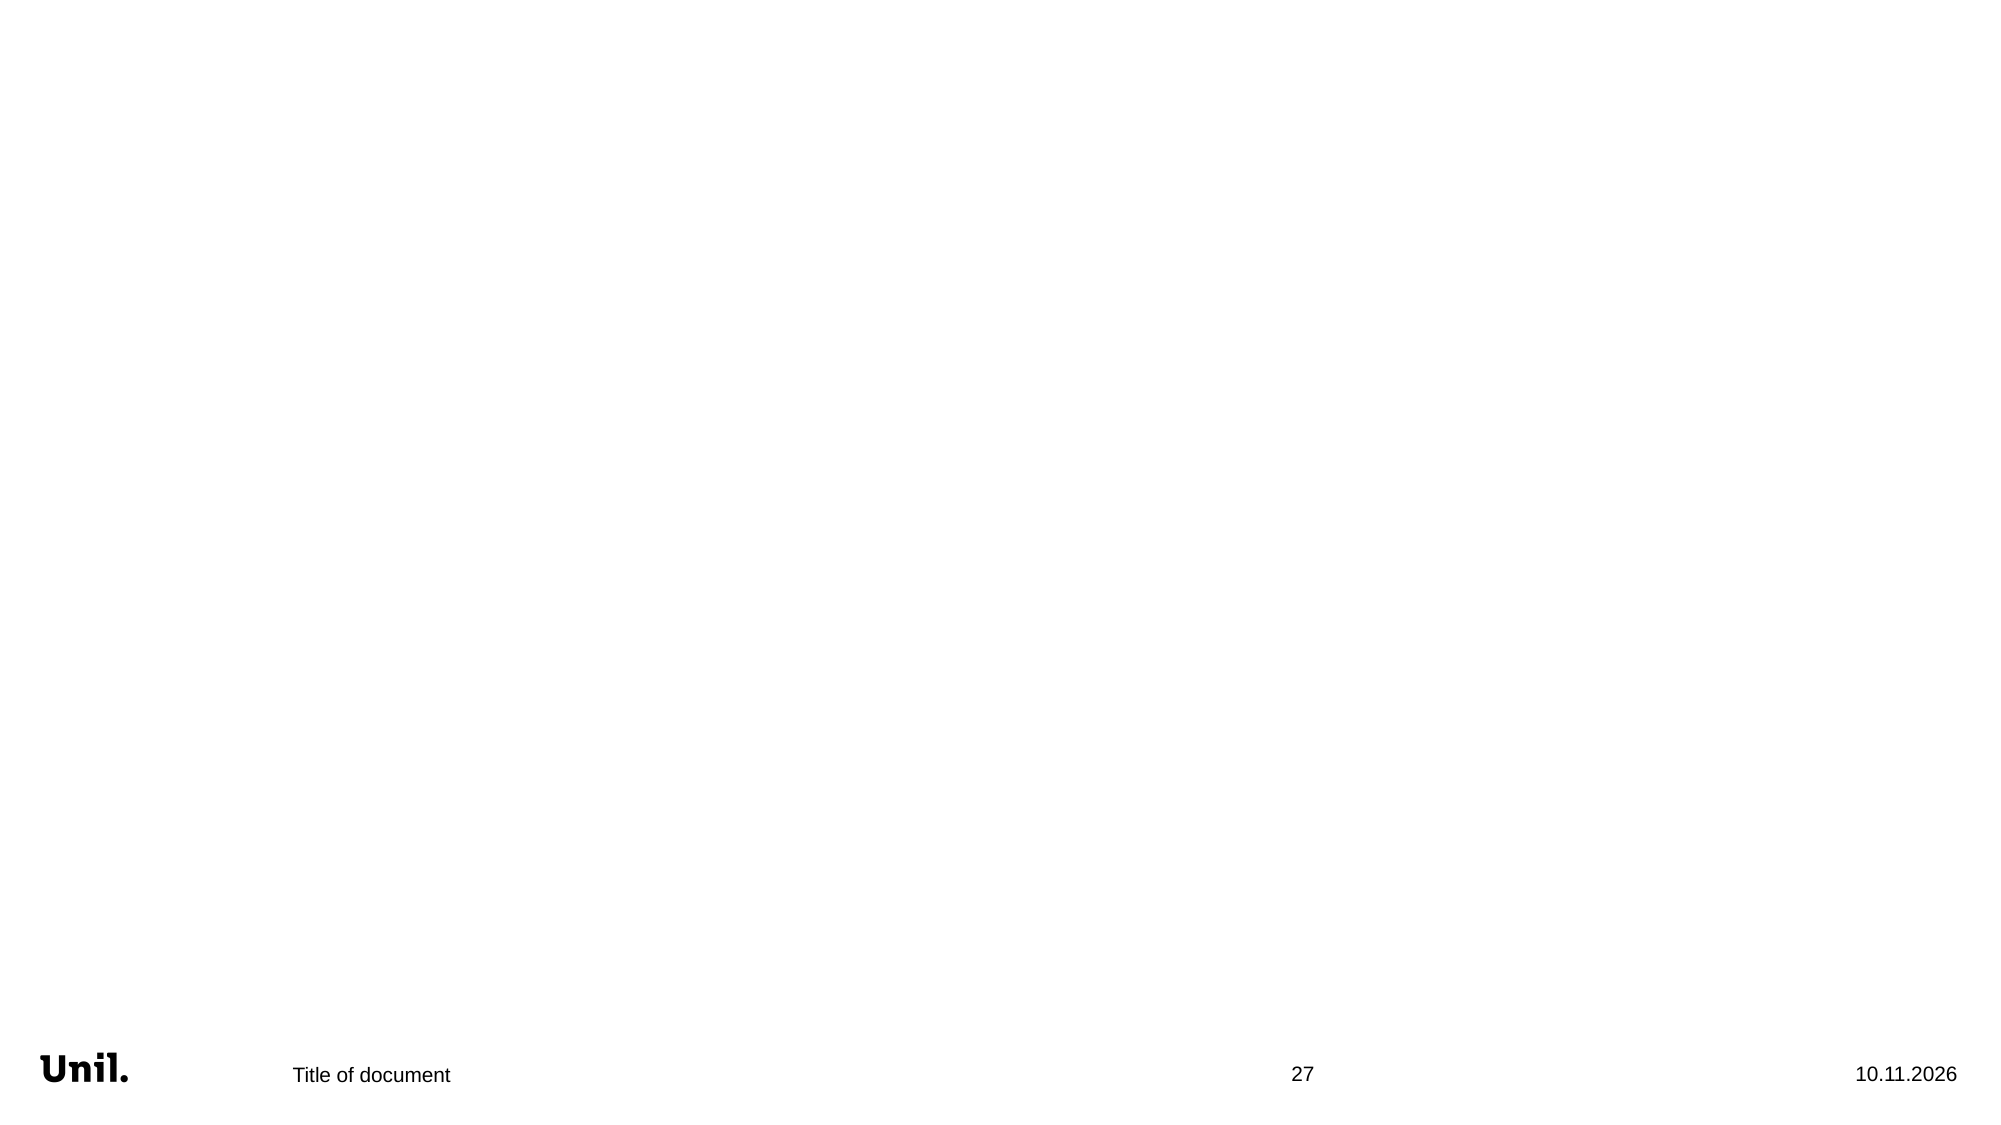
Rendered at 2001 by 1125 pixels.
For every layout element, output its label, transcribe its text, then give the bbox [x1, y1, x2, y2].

slide_number 27 [1250, 1037, 1355, 1086]
footer Title of document [292, 1011, 1048, 1087]
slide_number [1789, 1026, 1958, 1086]
picture [27, 1042, 141, 1095]
